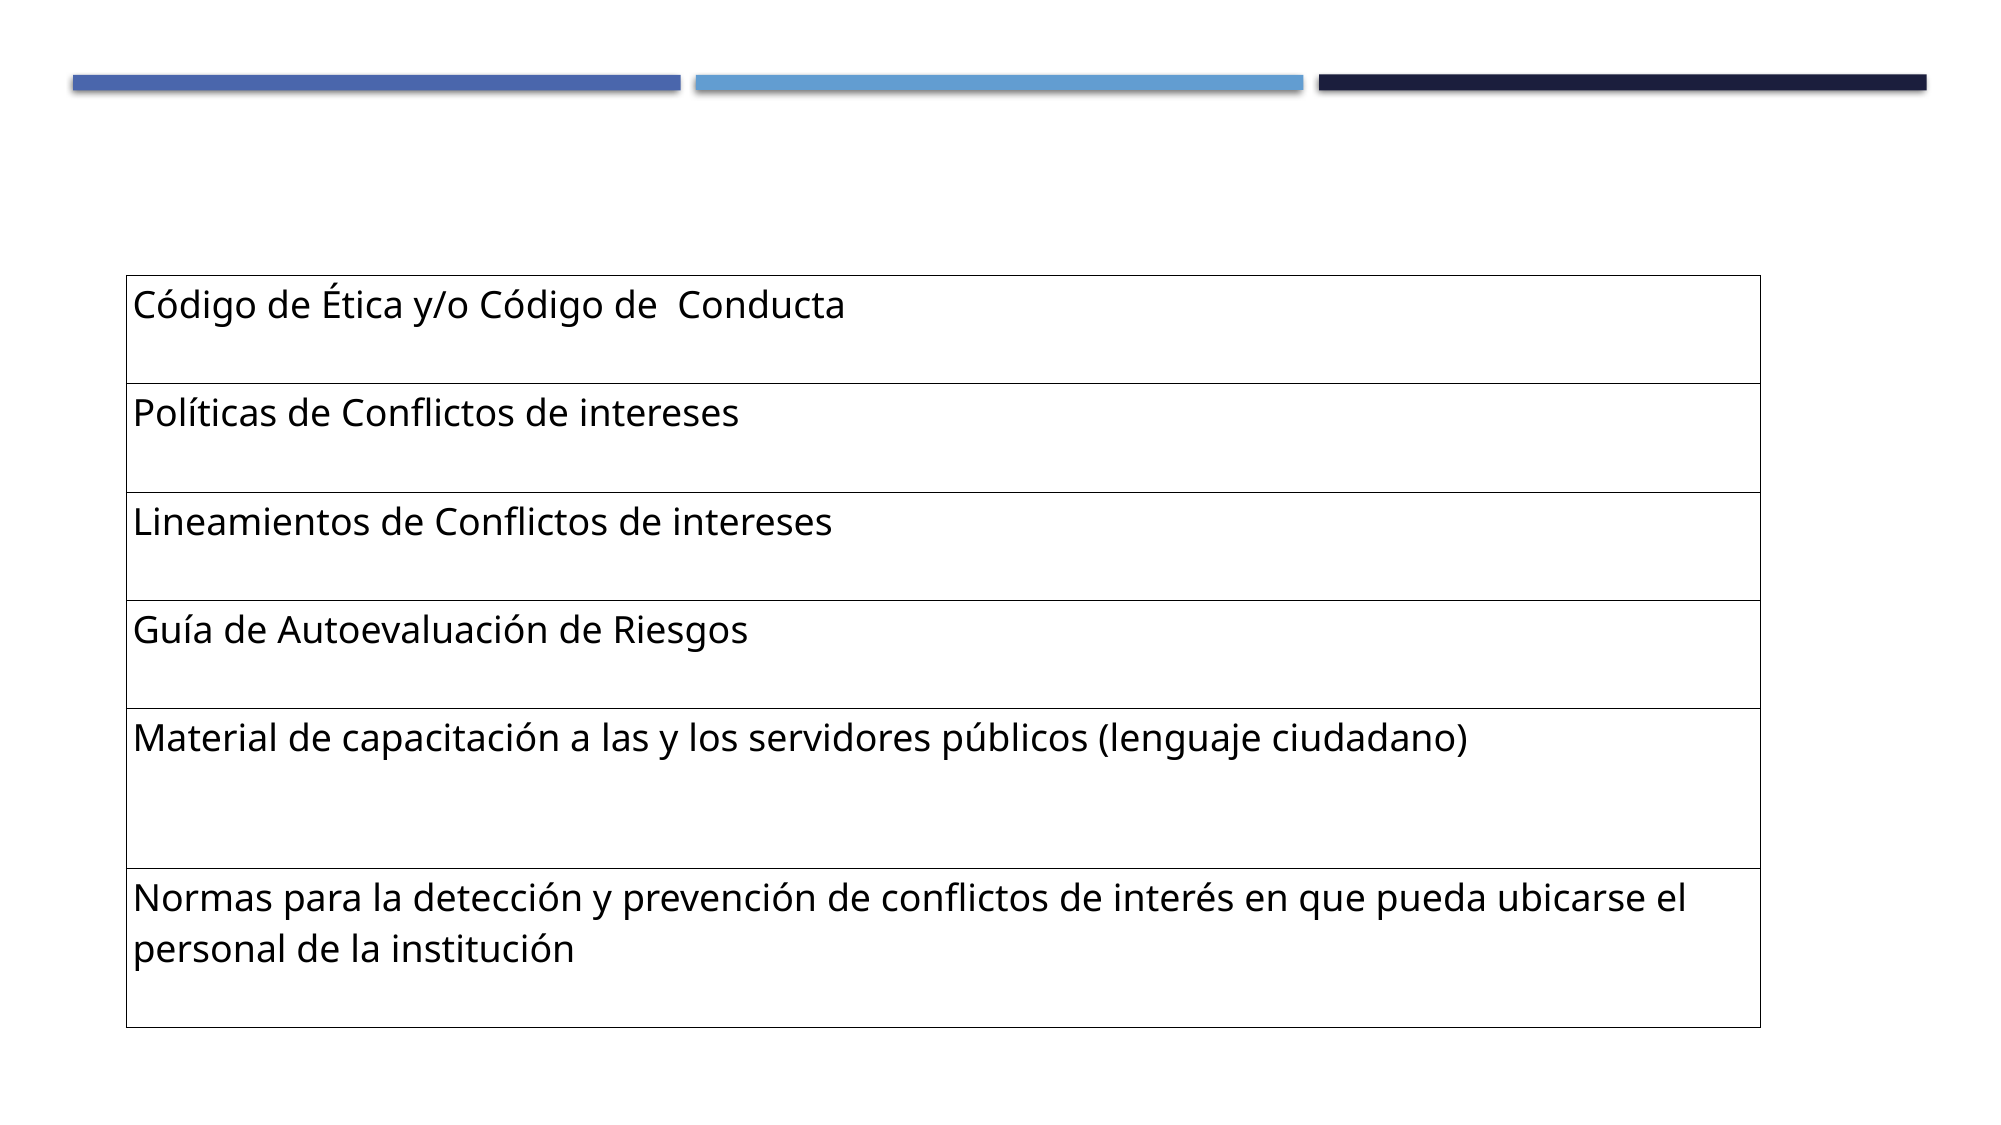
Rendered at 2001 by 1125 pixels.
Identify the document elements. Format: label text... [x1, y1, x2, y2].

table_cell Normas para la detección y prevención de conflictos de interés en que pueda ubicarse el personal de la institución [127, 869, 1760, 1027]
table_cell Guía de Autoevaluación de Riesgos [127, 601, 1760, 708]
table_cell Políticas de Conflictos de intereses [127, 384, 1760, 492]
table_cell Material de capacitación a las y los servidores públicos (lenguaje ciudadano) [127, 709, 1760, 868]
table_cell Lineamientos de Conflictos de intereses [127, 493, 1760, 600]
table_header Código de Ética y/o Código de Conducta [127, 276, 1760, 383]
